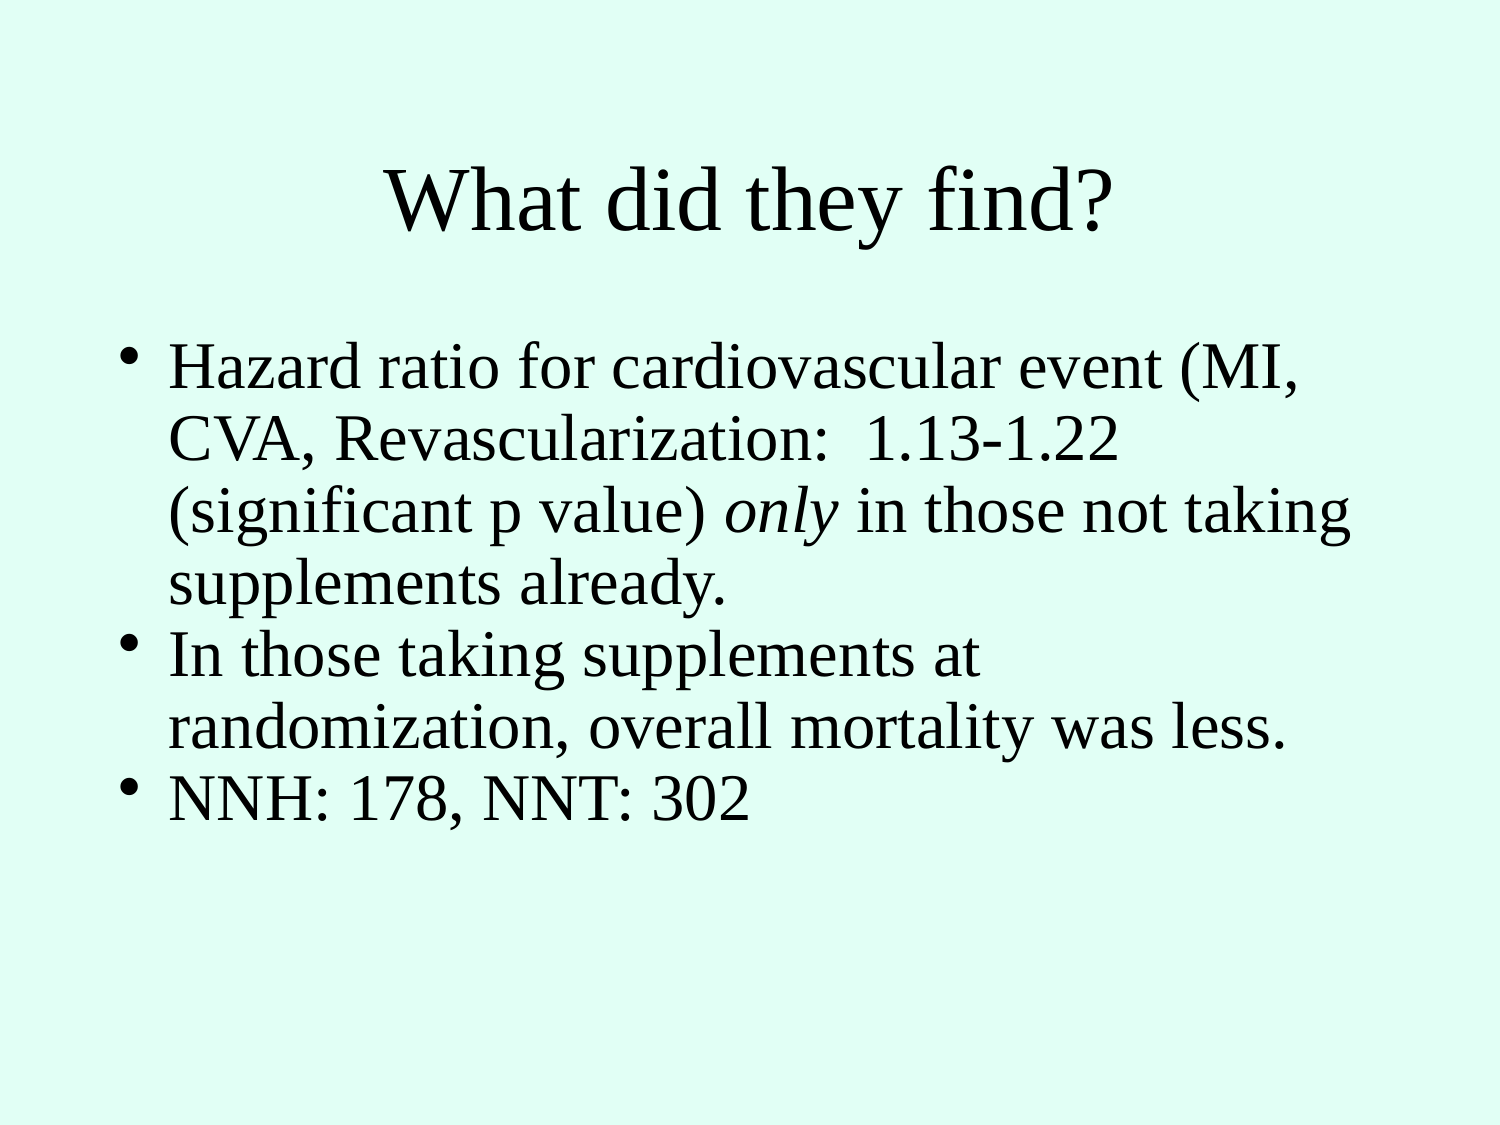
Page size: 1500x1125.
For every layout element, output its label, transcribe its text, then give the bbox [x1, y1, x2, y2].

list Hazard ratio for cardiovascular event (MI, CVA, Revascularization: 1.13-1.22 (significant p value) only in those not taking supplements already. In those taking supplements at randomization, overall mortality was less. NNH: 178, NNT: 302 [112, 324, 1388, 1000]
title What did they find? [112, 99, 1388, 288]
